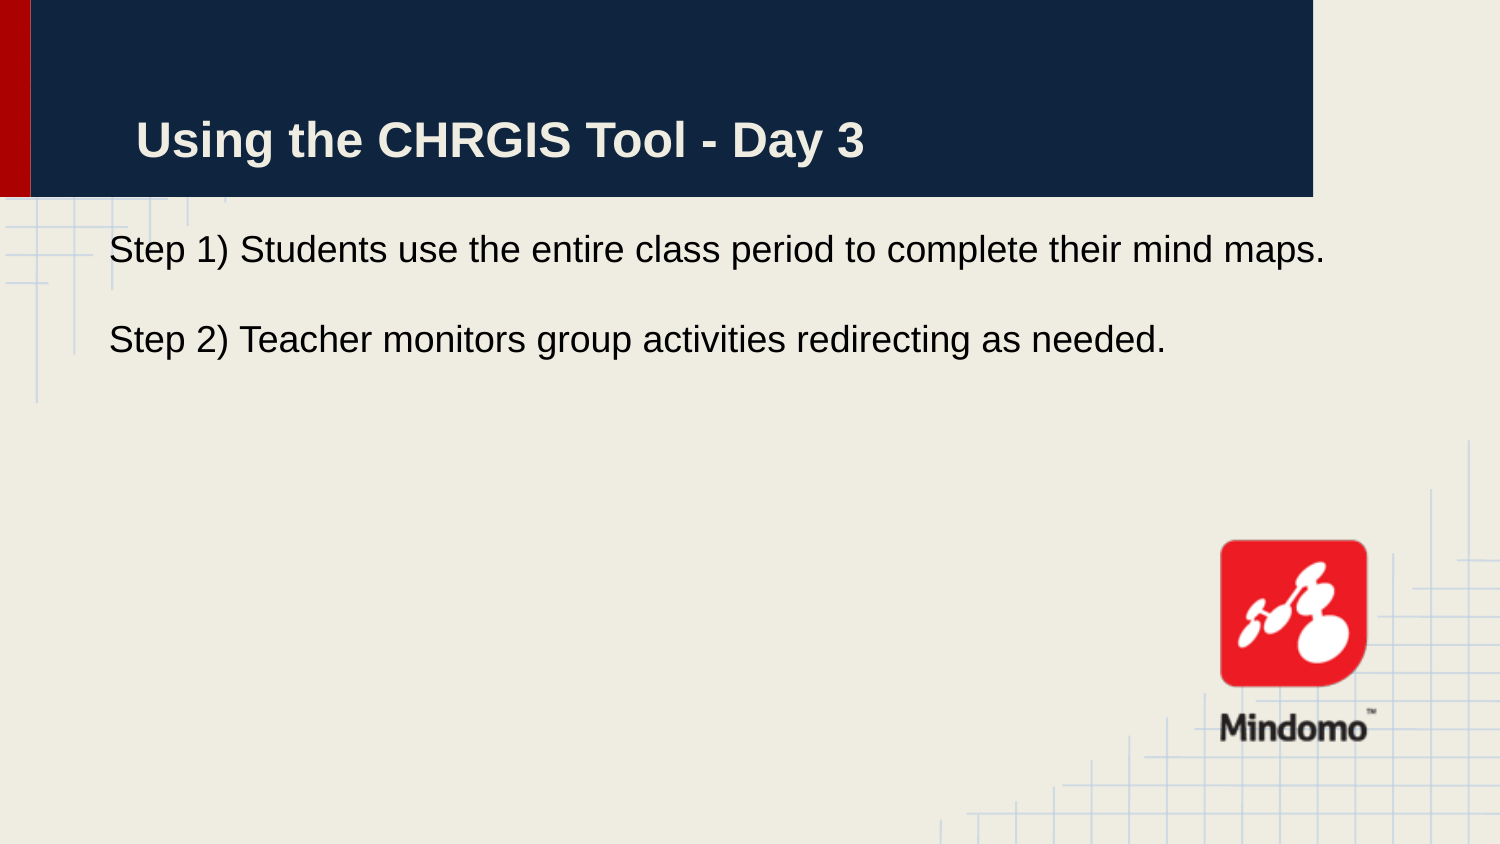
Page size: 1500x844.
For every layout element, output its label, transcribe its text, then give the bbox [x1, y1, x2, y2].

title Using the CHRGIS Tool - Day 3 [75, 16, 1276, 183]
picture [1094, 437, 1500, 844]
list Step 1) Students use the entire class period to complete their mind maps. Step 2) Teacher monitors group activities redirecting as needed. [75, 209, 1425, 806]
